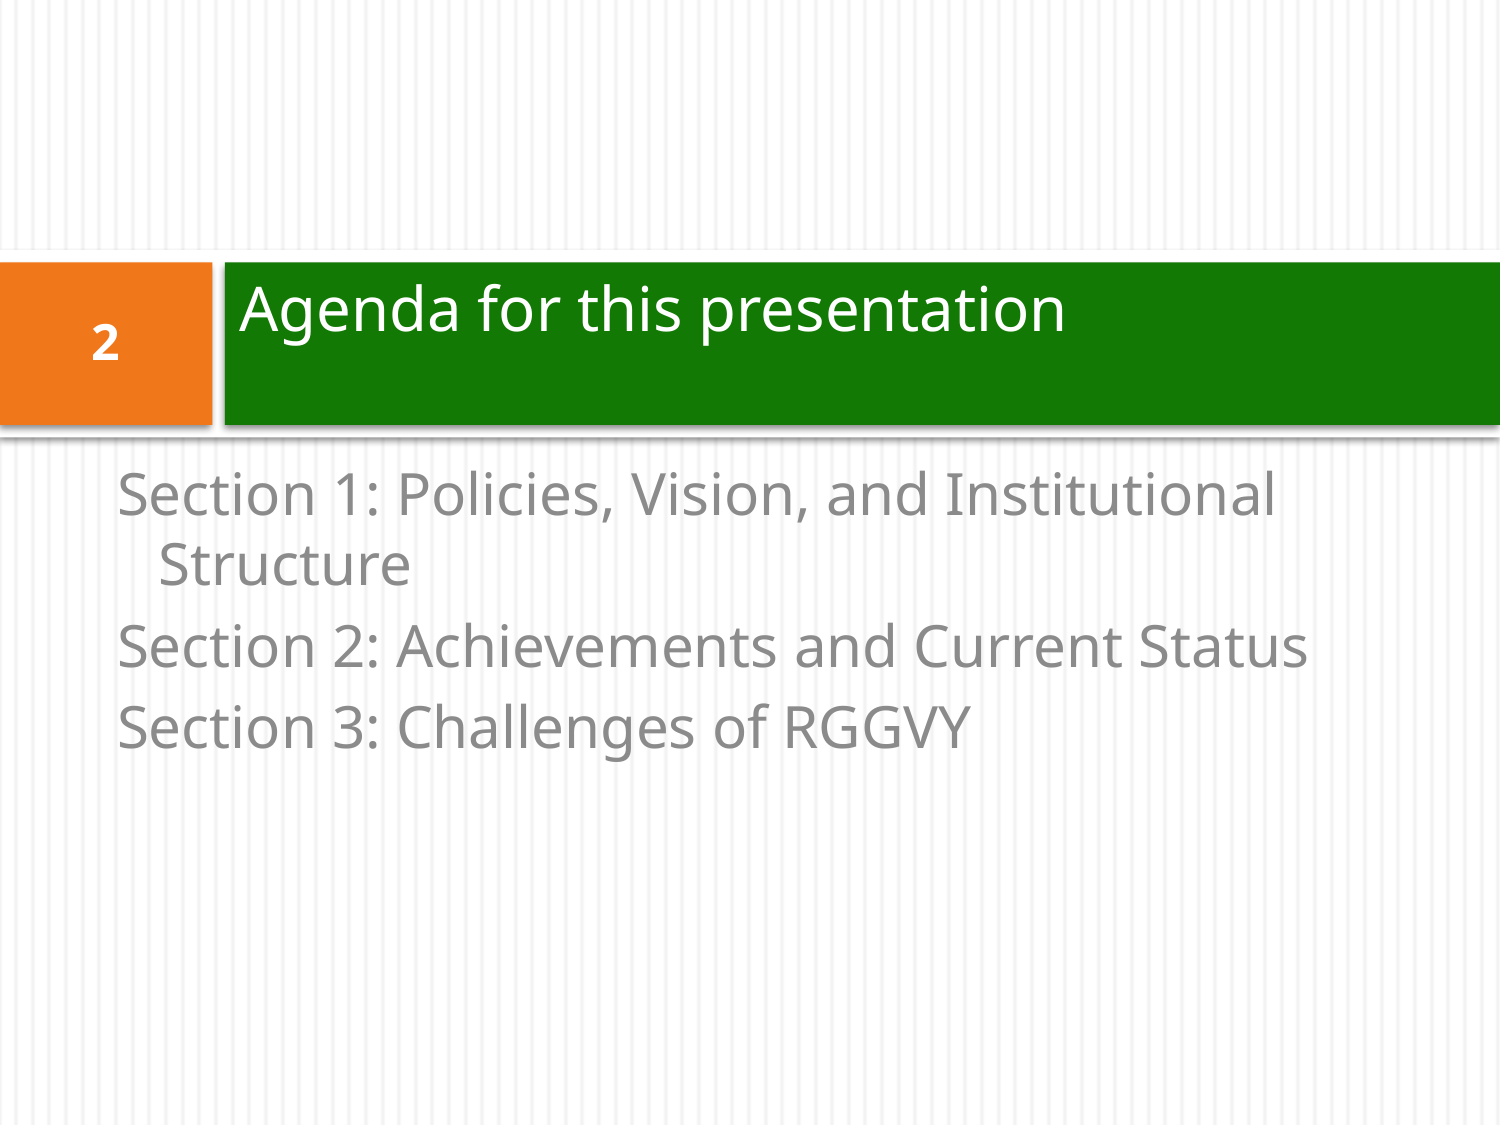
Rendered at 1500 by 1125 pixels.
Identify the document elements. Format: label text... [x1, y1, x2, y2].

slide_number 2 [0, 287, 213, 403]
list Section 1: Policies, Vision, and Institutional Structure Section 2: Achievements and Current Status Section 3: Challenges of RGGVY [50, 450, 1394, 725]
title Agenda for this presentation [225, 262, 1475, 425]
